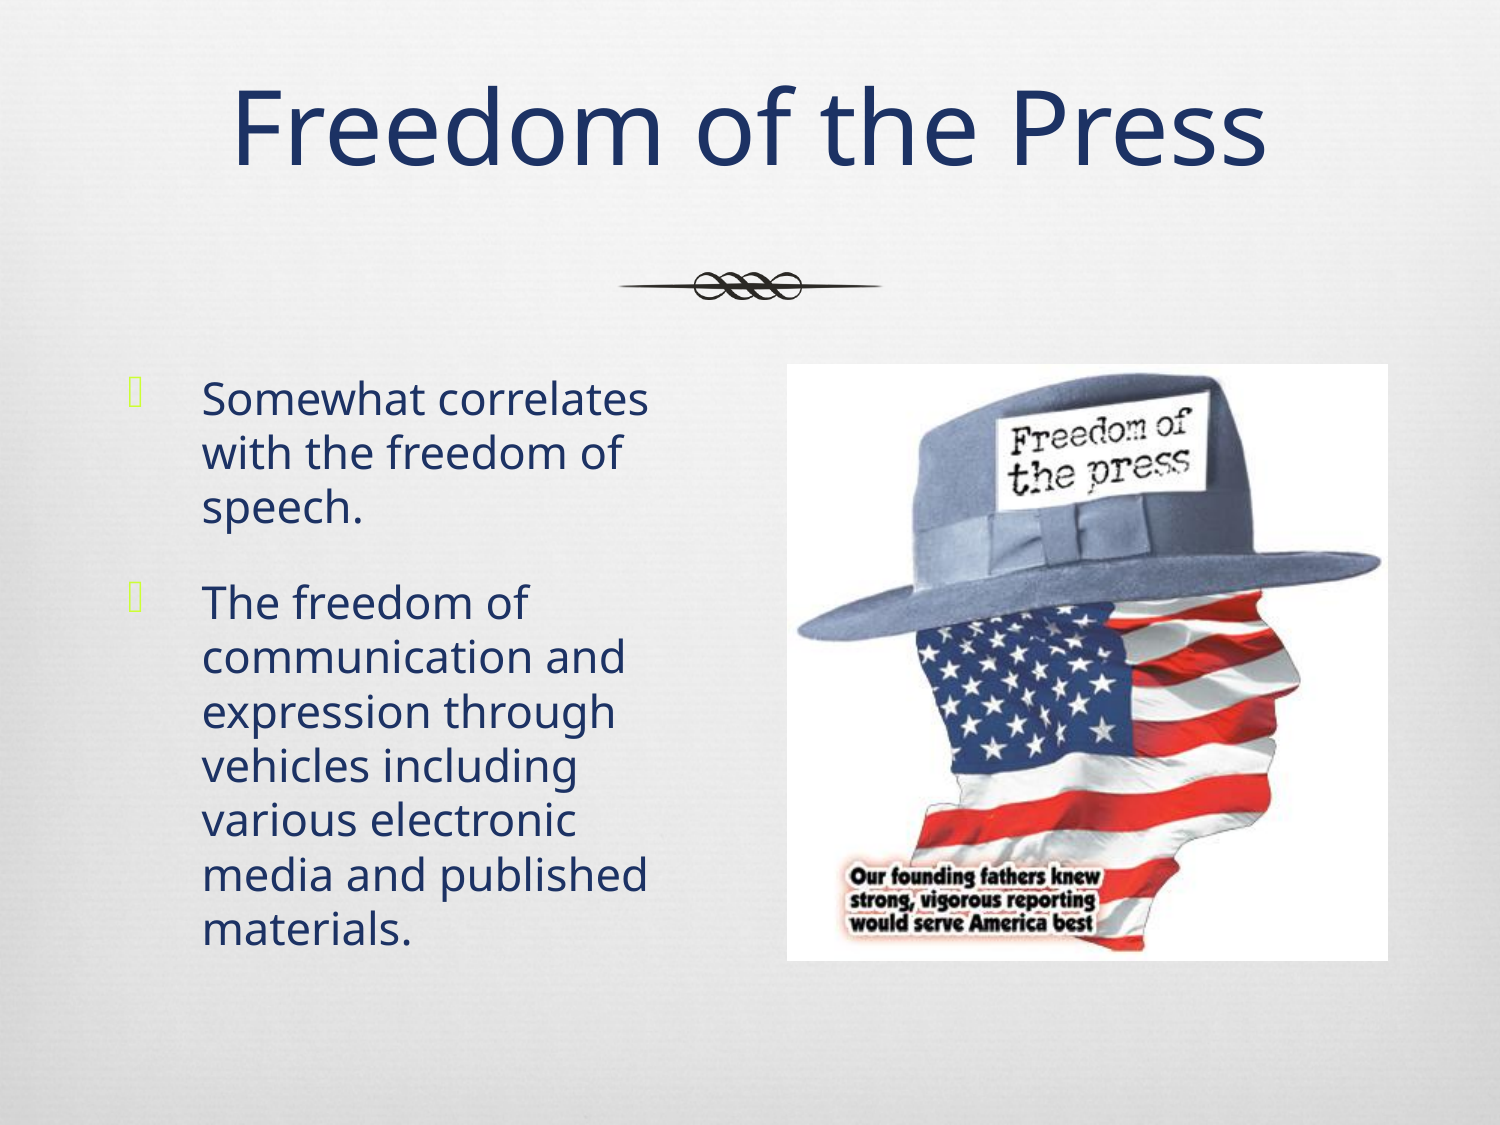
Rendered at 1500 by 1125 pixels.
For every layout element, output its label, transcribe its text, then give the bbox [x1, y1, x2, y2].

picture [615, 272, 885, 300]
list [786, 361, 1388, 963]
list Somewhat correlates with the freedom of speech. The freedom of communication and expression through vehicles including various electronic media and published materials. [112, 362, 713, 963]
title Freedom of the Press [112, 11, 1388, 236]
